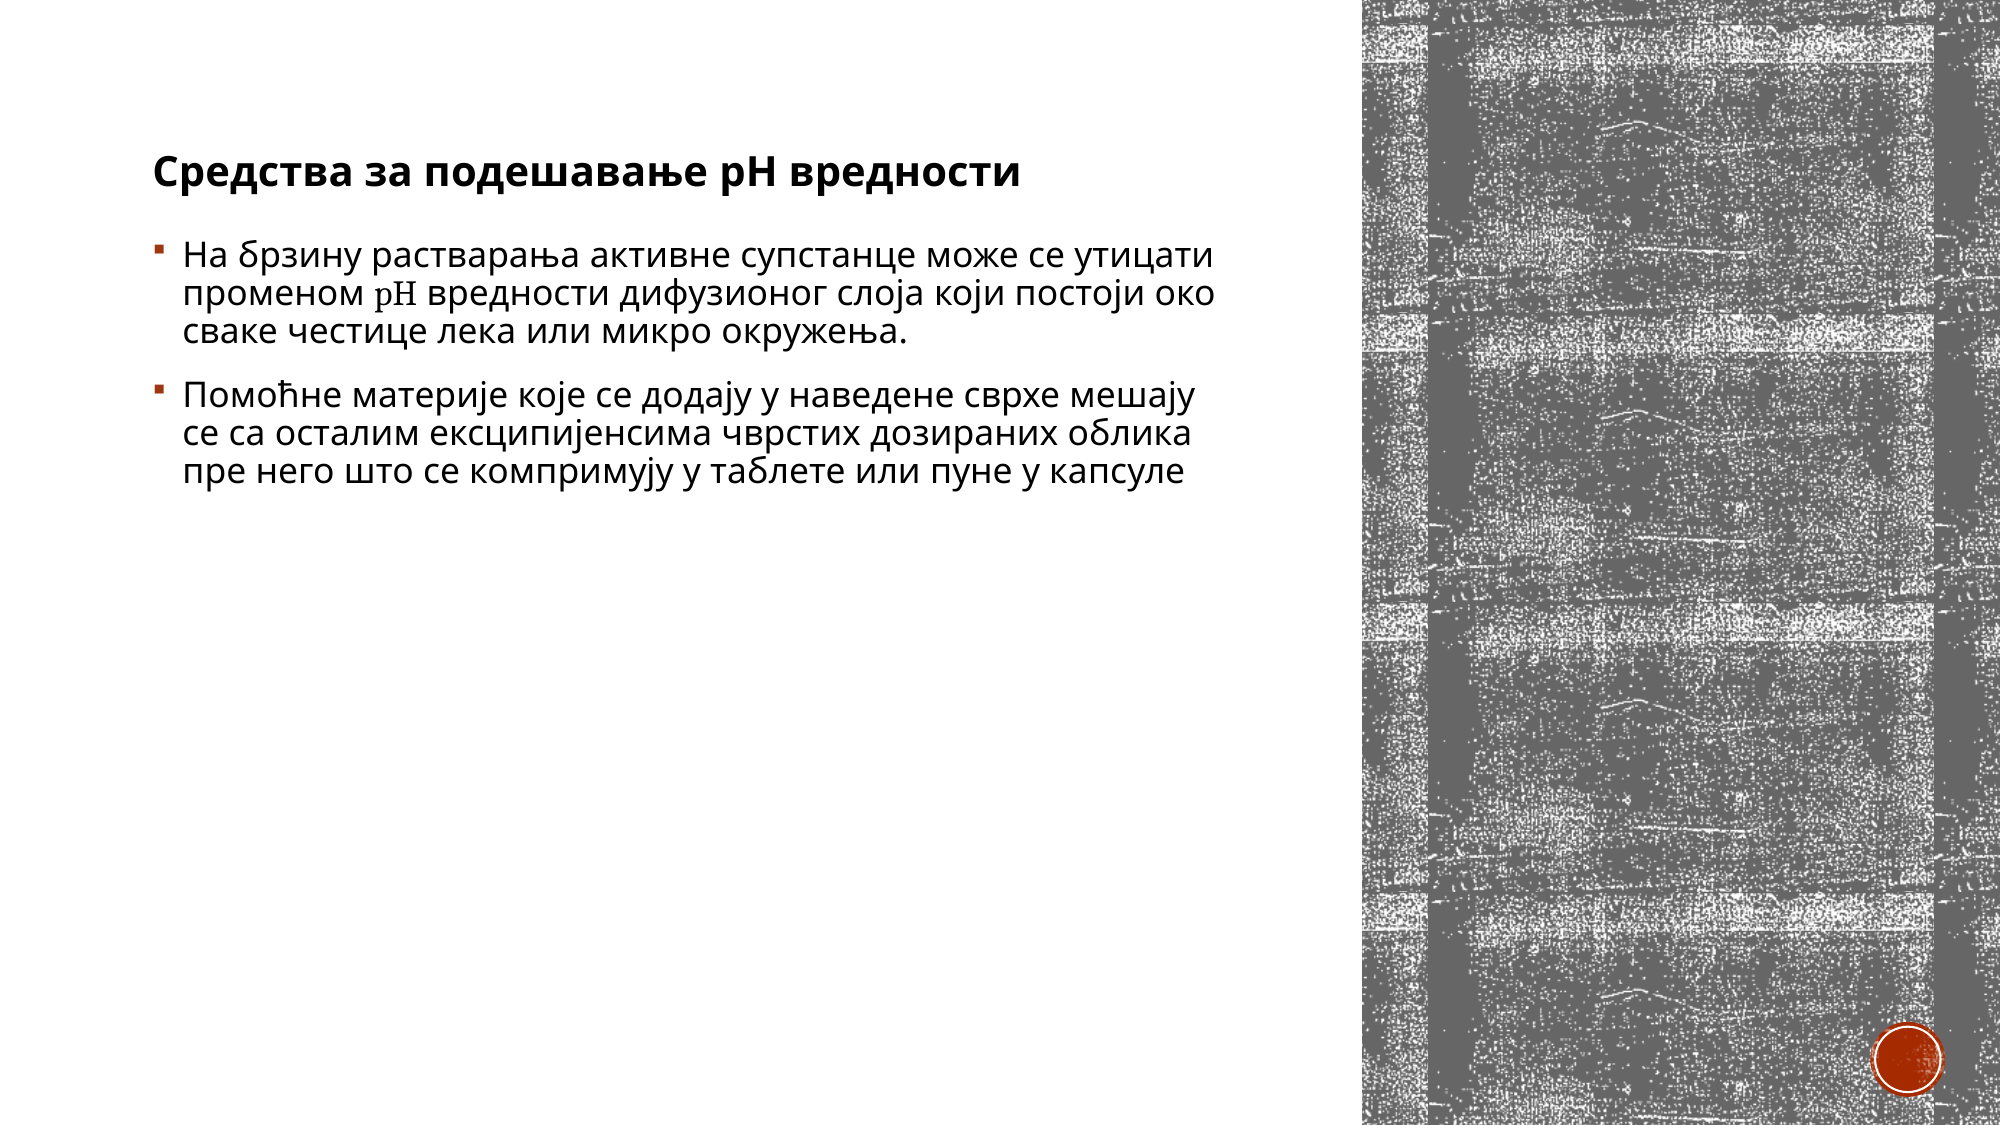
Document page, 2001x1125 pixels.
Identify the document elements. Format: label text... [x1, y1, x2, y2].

list Средства за подешавање pH вредности На брзину растварања активне супстанце може се утицати променом pH вредности дифузионог слоја који постоји око сваке честице лека или микро окружења. Помоћне материје које се додају у наведене сврхе мешају се са осталим ексципијенсима чврстих дозираних облика пре него што се компримују у таблете или пуне у капсуле [137, 112, 1239, 1081]
